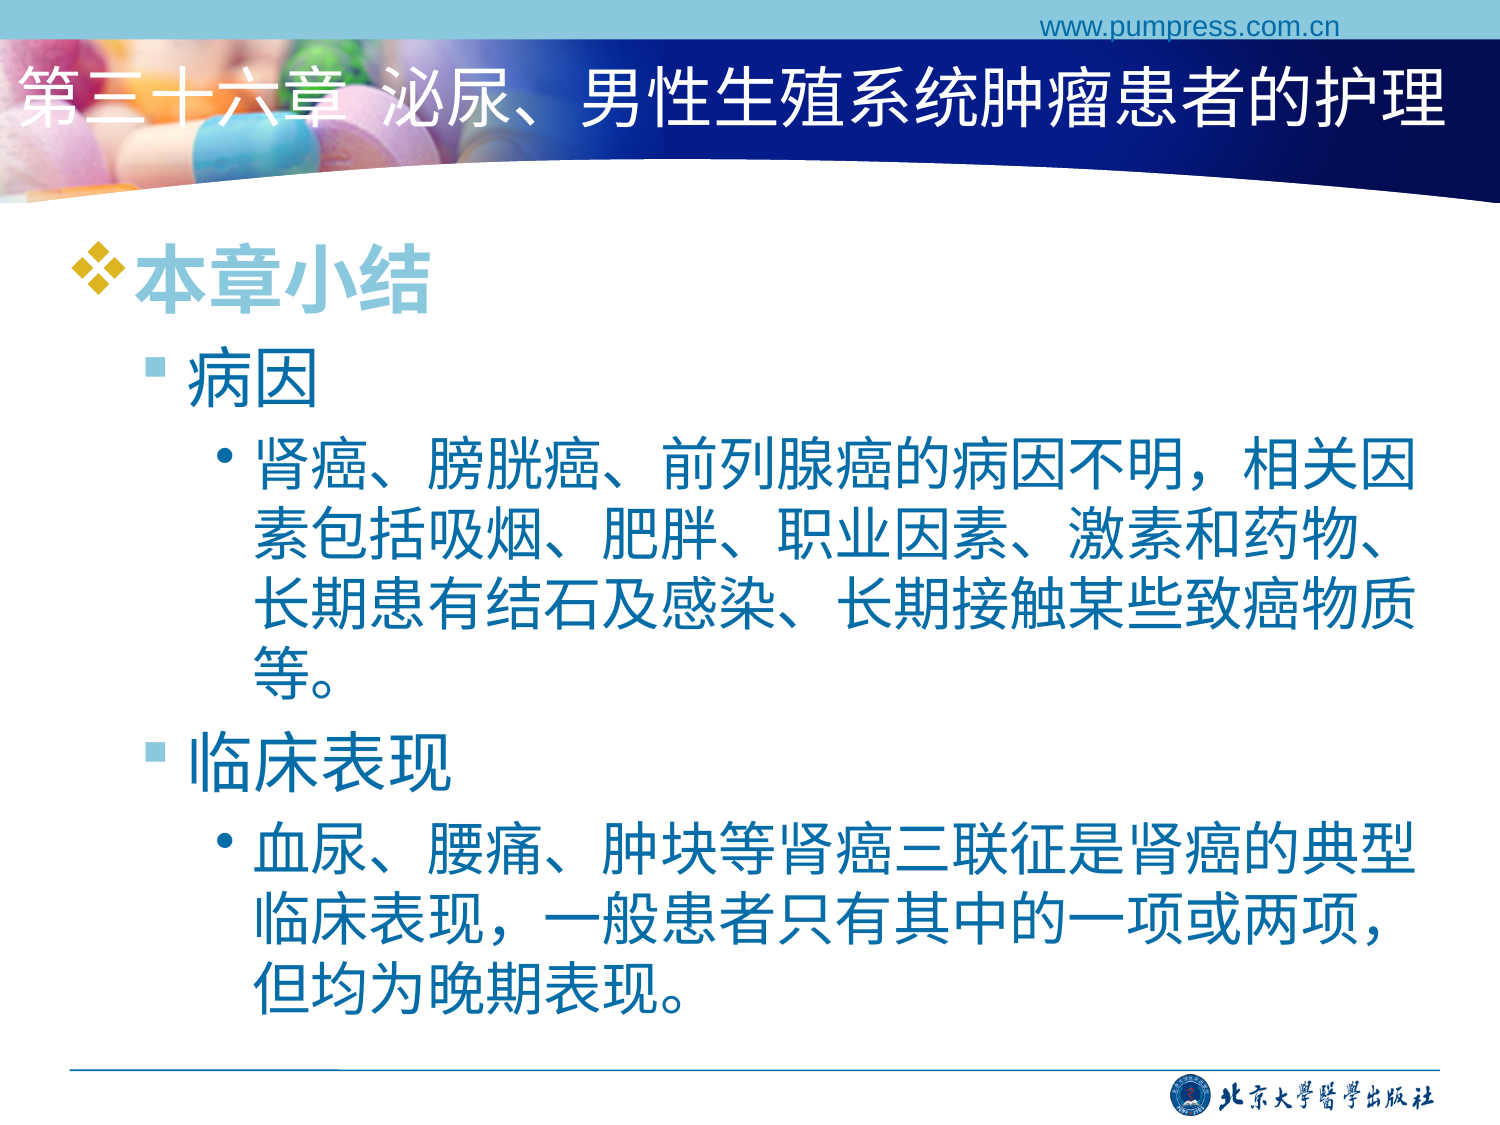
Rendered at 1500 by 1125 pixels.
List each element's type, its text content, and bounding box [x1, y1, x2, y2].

picture [1170, 1074, 1436, 1118]
list 本章小结 病因 肾癌、膀胱癌、前列腺癌的病因不明，相关因素包括吸烟、肥胖、职业因素、激素和药物、长期患有结石及感染、长期接触某些致癌物质等。 临床表现 血尿、腰痛、肿块等肾癌三联征是肾癌的典型临床表现，一般患者只有其中的一项或两项，但均为晚期表现。 [49, 224, 1463, 1026]
slide_number www.pumpress.com.cn [1025, 0, 1463, 38]
picture [0, 40, 1500, 203]
title 第三十六章 泌尿、男性生殖系统肿瘤患者的护理 [0, 49, 1463, 143]
